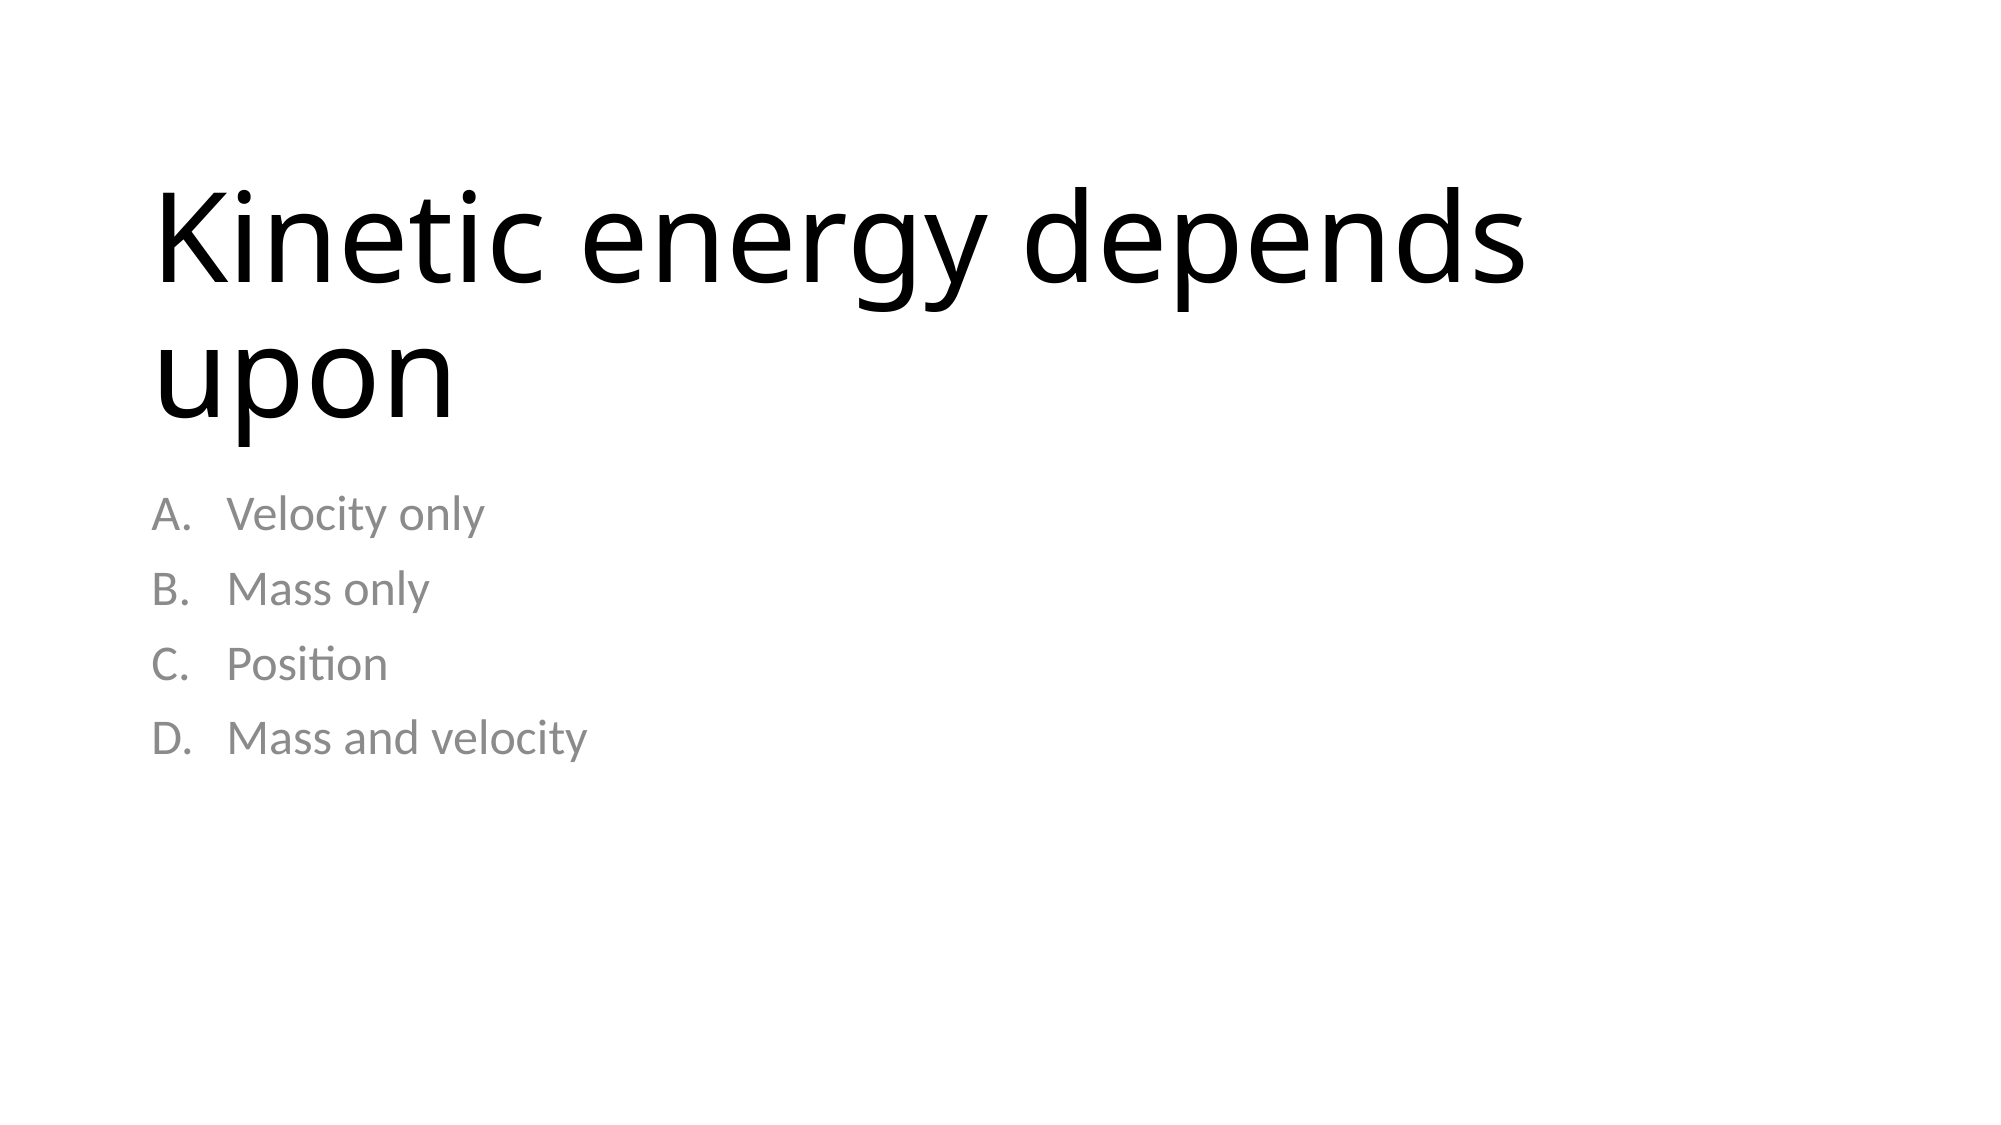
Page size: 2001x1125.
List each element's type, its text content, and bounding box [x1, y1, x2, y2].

list Velocity only Mass only Position Mass and velocity [136, 479, 1862, 999]
title Kinetic energy depends upon [136, 280, 1862, 453]
